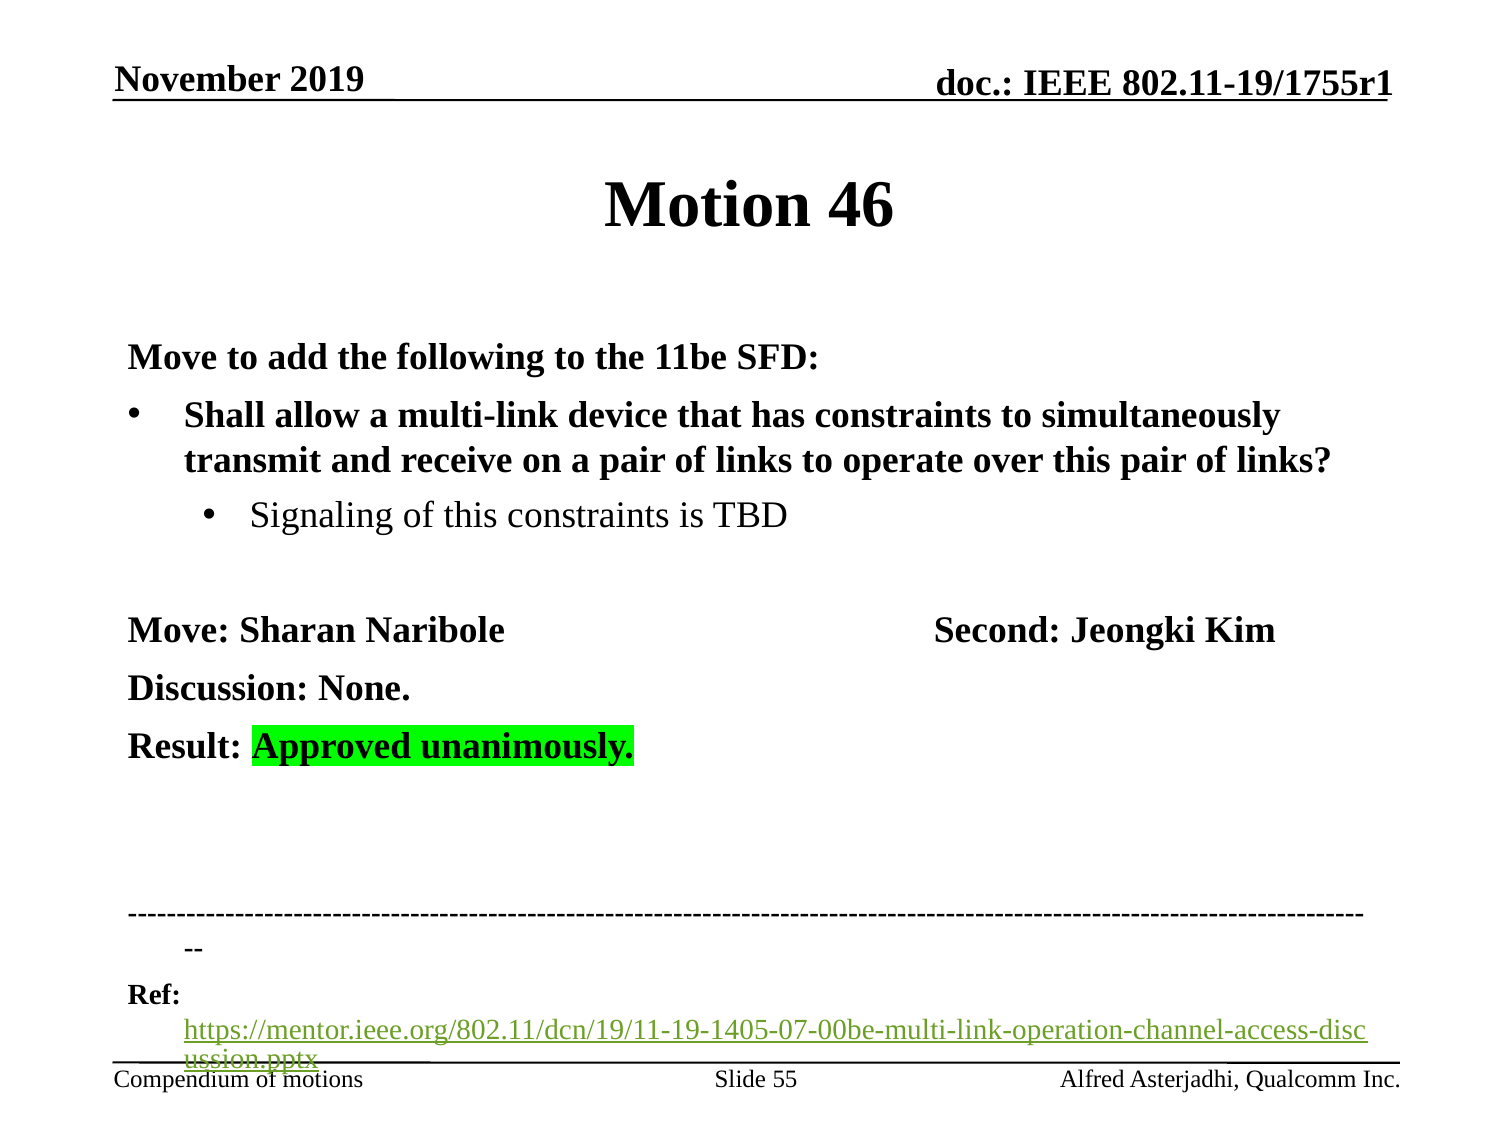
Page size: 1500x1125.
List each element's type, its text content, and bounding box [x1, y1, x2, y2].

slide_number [114, 54, 423, 100]
slide_number Slide 55 [712, 1061, 800, 1123]
title Motion 46 [112, 112, 1388, 288]
footer Alfred Asterjadhi, Qualcomm Inc. [878, 1061, 1402, 1093]
list Move to add the following to the 11be SFD: Shall allow a multi-link device that has constraints to simultaneously transmit and receive on a pair of links to operate over this pair of links? Signaling of this constraints is TBD Move: Sharan Naribole Second: Jeongki Kim Discussion: None. Result: Approved unanimously. --------------------------------------------------------------------------------------------------------------------------------- Ref: https://mentor.ieee.org/802.11/dcn/19/11-19-1405-07-00be-multi-link-operation-channel-access-discussion.pptx [112, 324, 1388, 1063]
